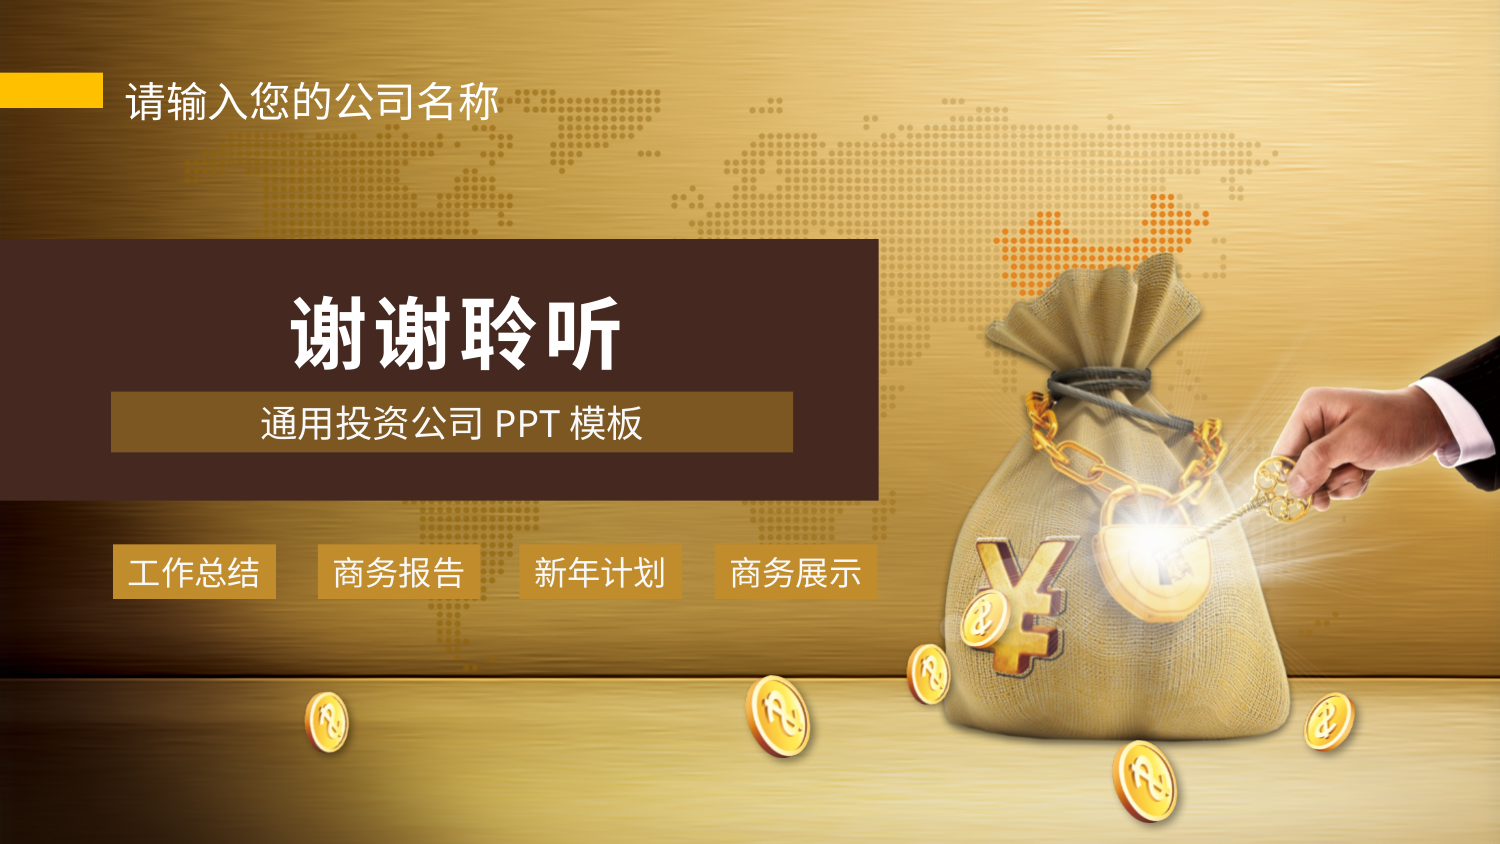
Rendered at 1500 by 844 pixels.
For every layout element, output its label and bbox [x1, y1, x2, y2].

picture [0, 0, 1500, 844]
text_box [925, 248, 1500, 756]
